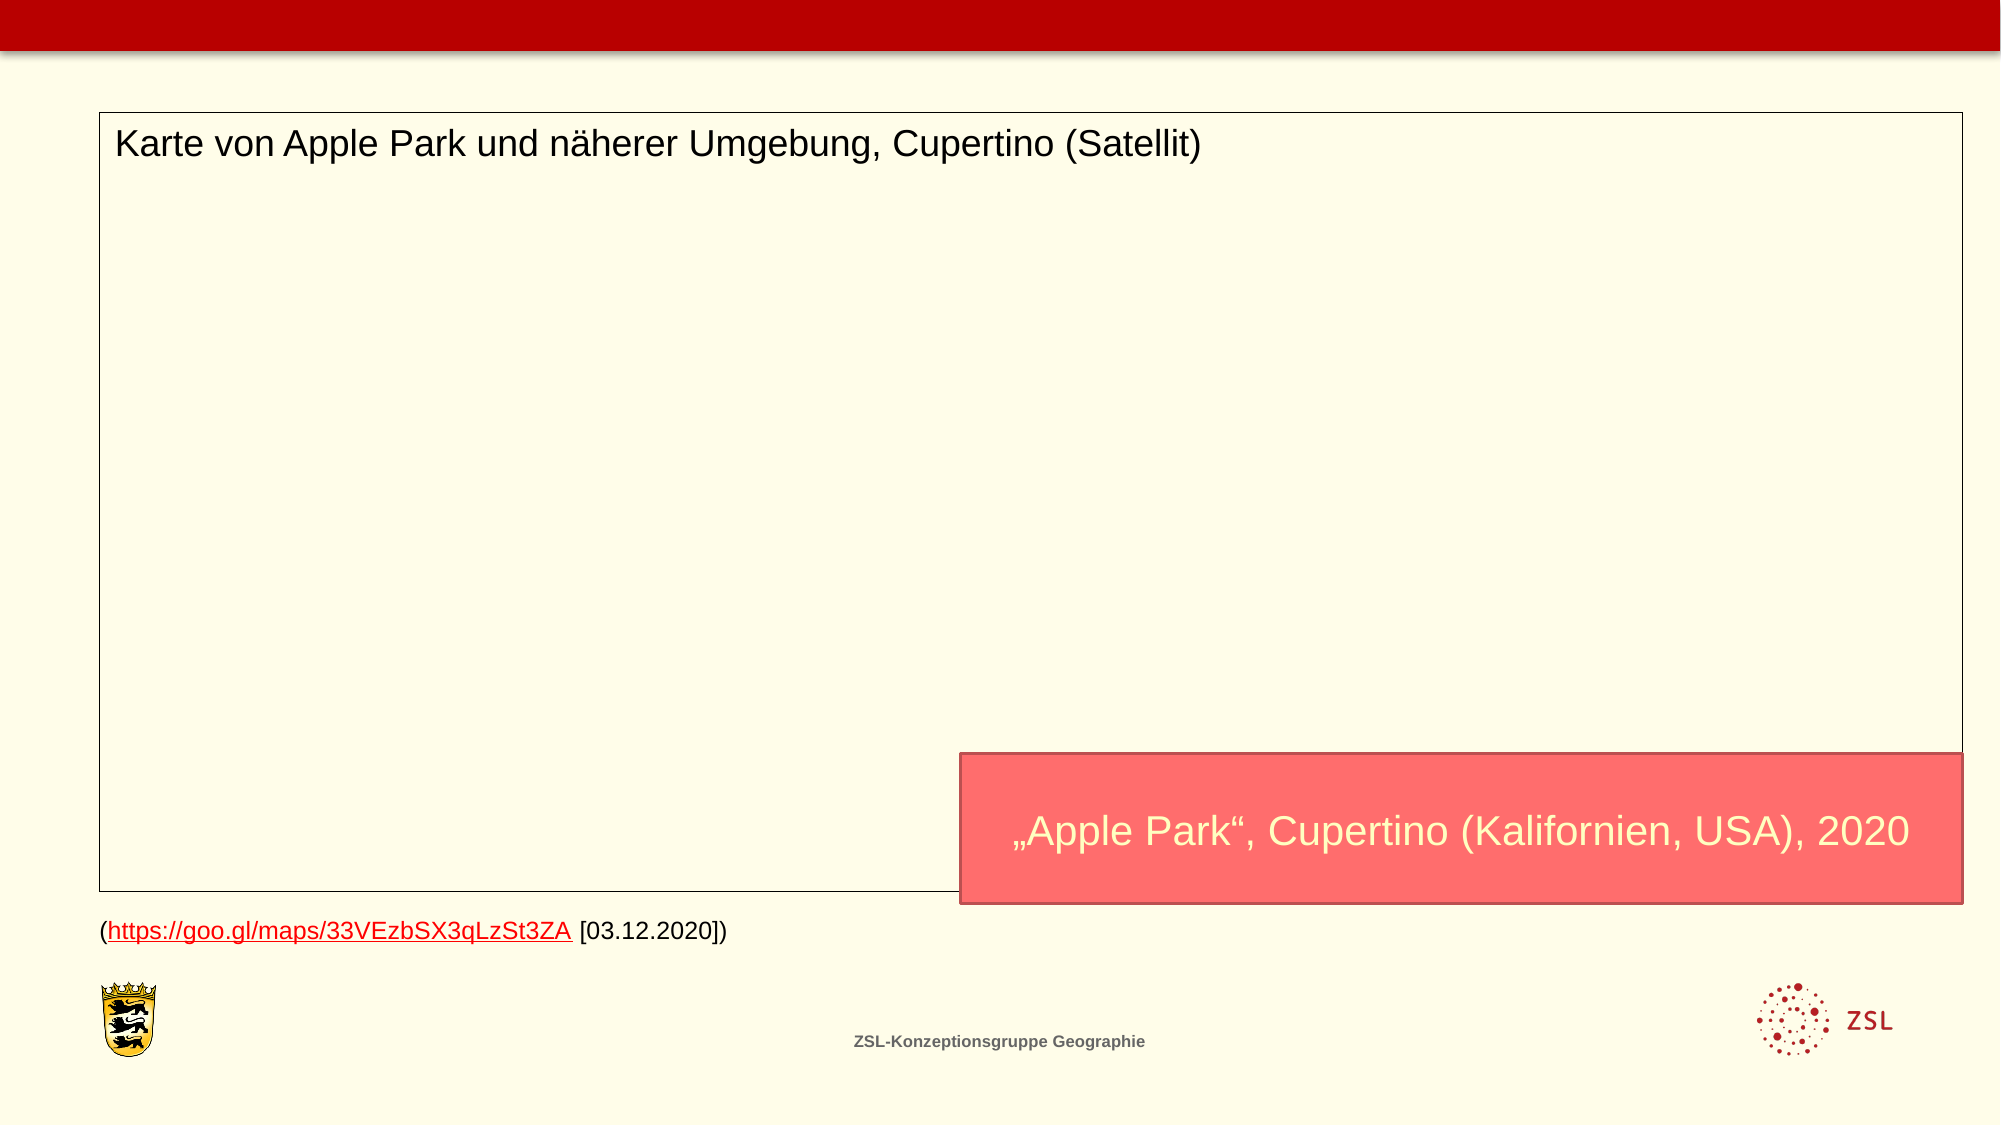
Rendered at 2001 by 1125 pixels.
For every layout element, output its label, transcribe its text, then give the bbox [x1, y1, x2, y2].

text_box „Apple Park“, Cupertino (Kalifornien, USA), 2020 [959, 752, 1964, 905]
text_box (https://goo.gl/maps/33VEzbSX3qLzSt3ZA [03.12.2020]) [84, 907, 1537, 952]
text_box Karte von Apple Park und näherer Umgebung, Cupertino (Satellit) [99, 112, 1963, 892]
picture [99, 979, 158, 1059]
footer ZSL-Konzeptionsgruppe Geographie [704, 1023, 1296, 1083]
